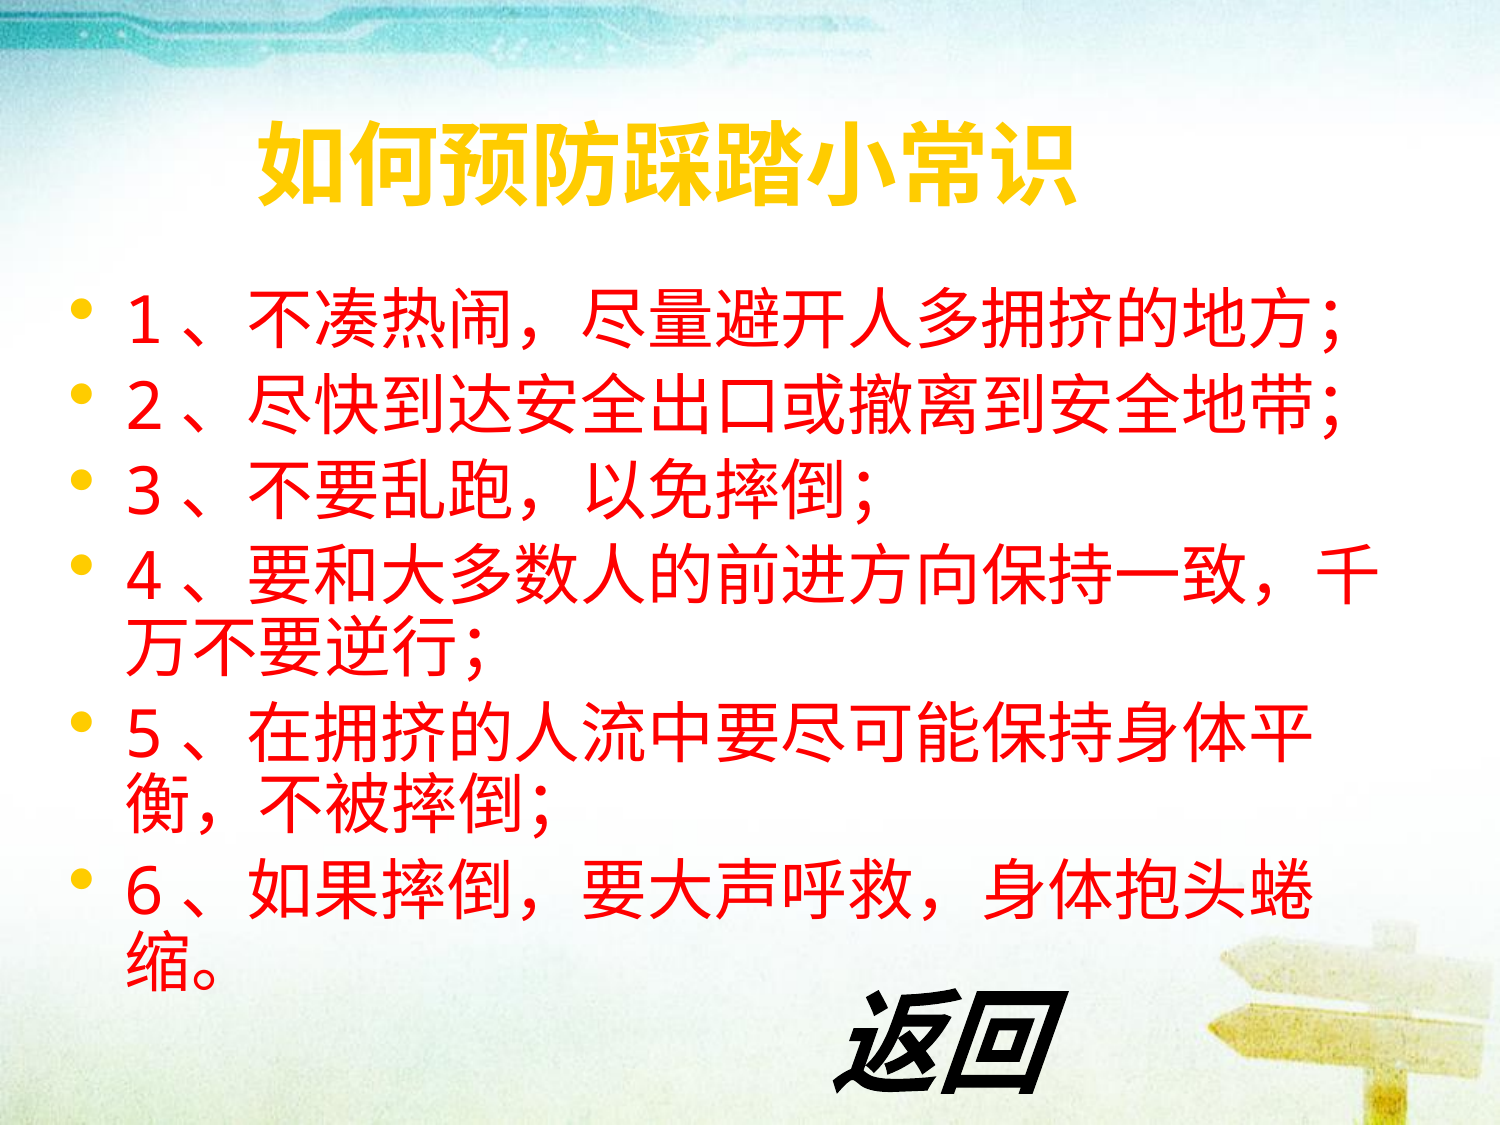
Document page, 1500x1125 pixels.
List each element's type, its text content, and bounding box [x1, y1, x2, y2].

list 1、不凑热闹，尽量避开人多拥挤的地方； 2、尽快到达安全出口或撤离到安全地带； 3、不要乱跑，以免摔倒； 4、要和大多数人的前进方向保持一致，千万不要逆行； 5、在拥挤的人流中要尽可能保持身体平衡，不被摔倒； 6、如果摔倒，要大声呼救，身体抱头蜷缩。 [53, 278, 1461, 954]
title 如何预防踩踏小常识 [75, 47, 1425, 275]
picture [0, 0, 1500, 1125]
